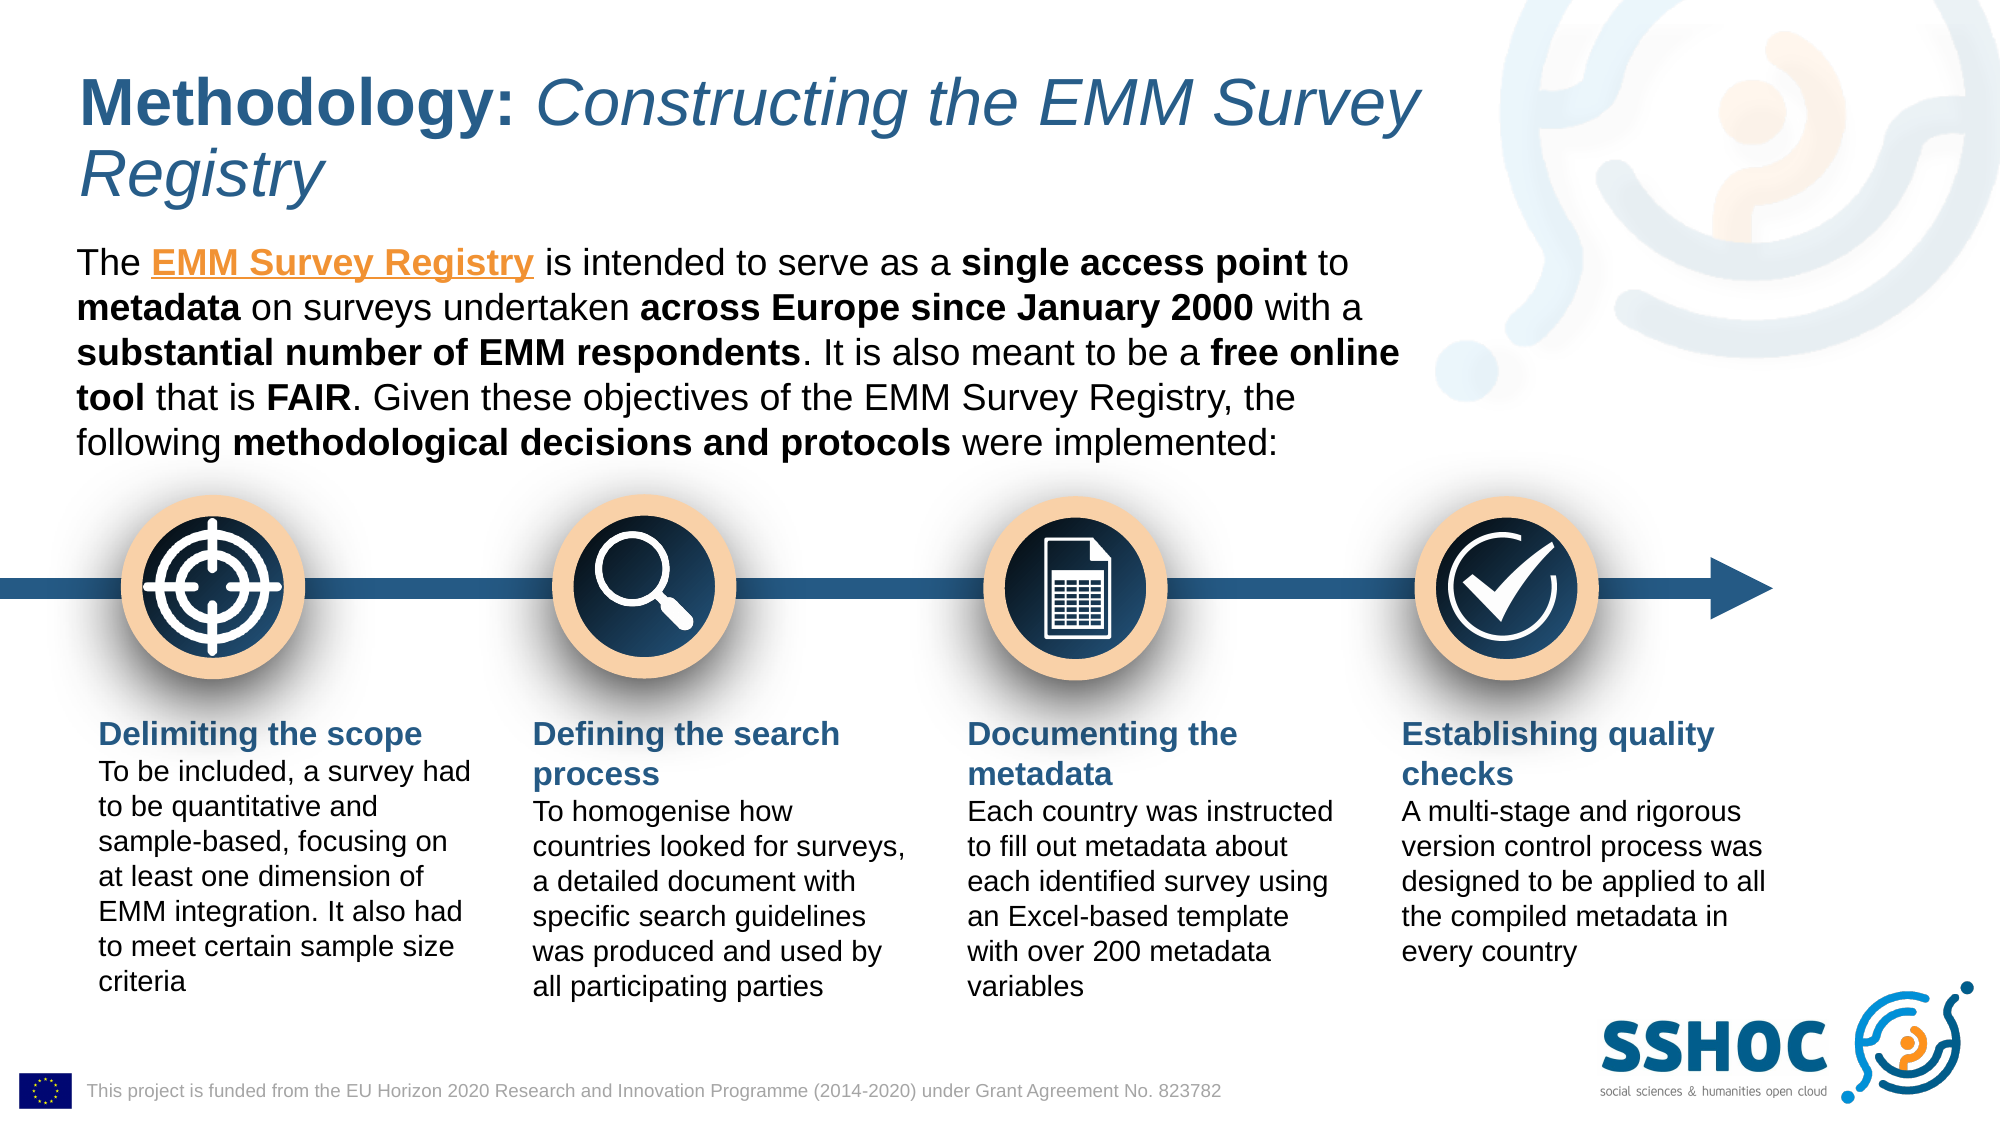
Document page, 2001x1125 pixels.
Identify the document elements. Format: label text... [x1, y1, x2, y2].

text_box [0, 504, 1797, 1014]
title Methodology: Constructing the EMM Survey Registry [64, 59, 1494, 288]
picture [19, 1073, 72, 1109]
text_box The EMM Survey Registry is intended to serve as a single access point to metadata on surveys undertaken across Europe since January 2000 with a substantial number of EMM respondents. It is also meant to be a free online tool that is FAIR. Given these objectives of the EMM Survey Registry, the following methodological decisions and protocols were implemented: [64, 230, 1448, 471]
picture [1597, 965, 2001, 1118]
